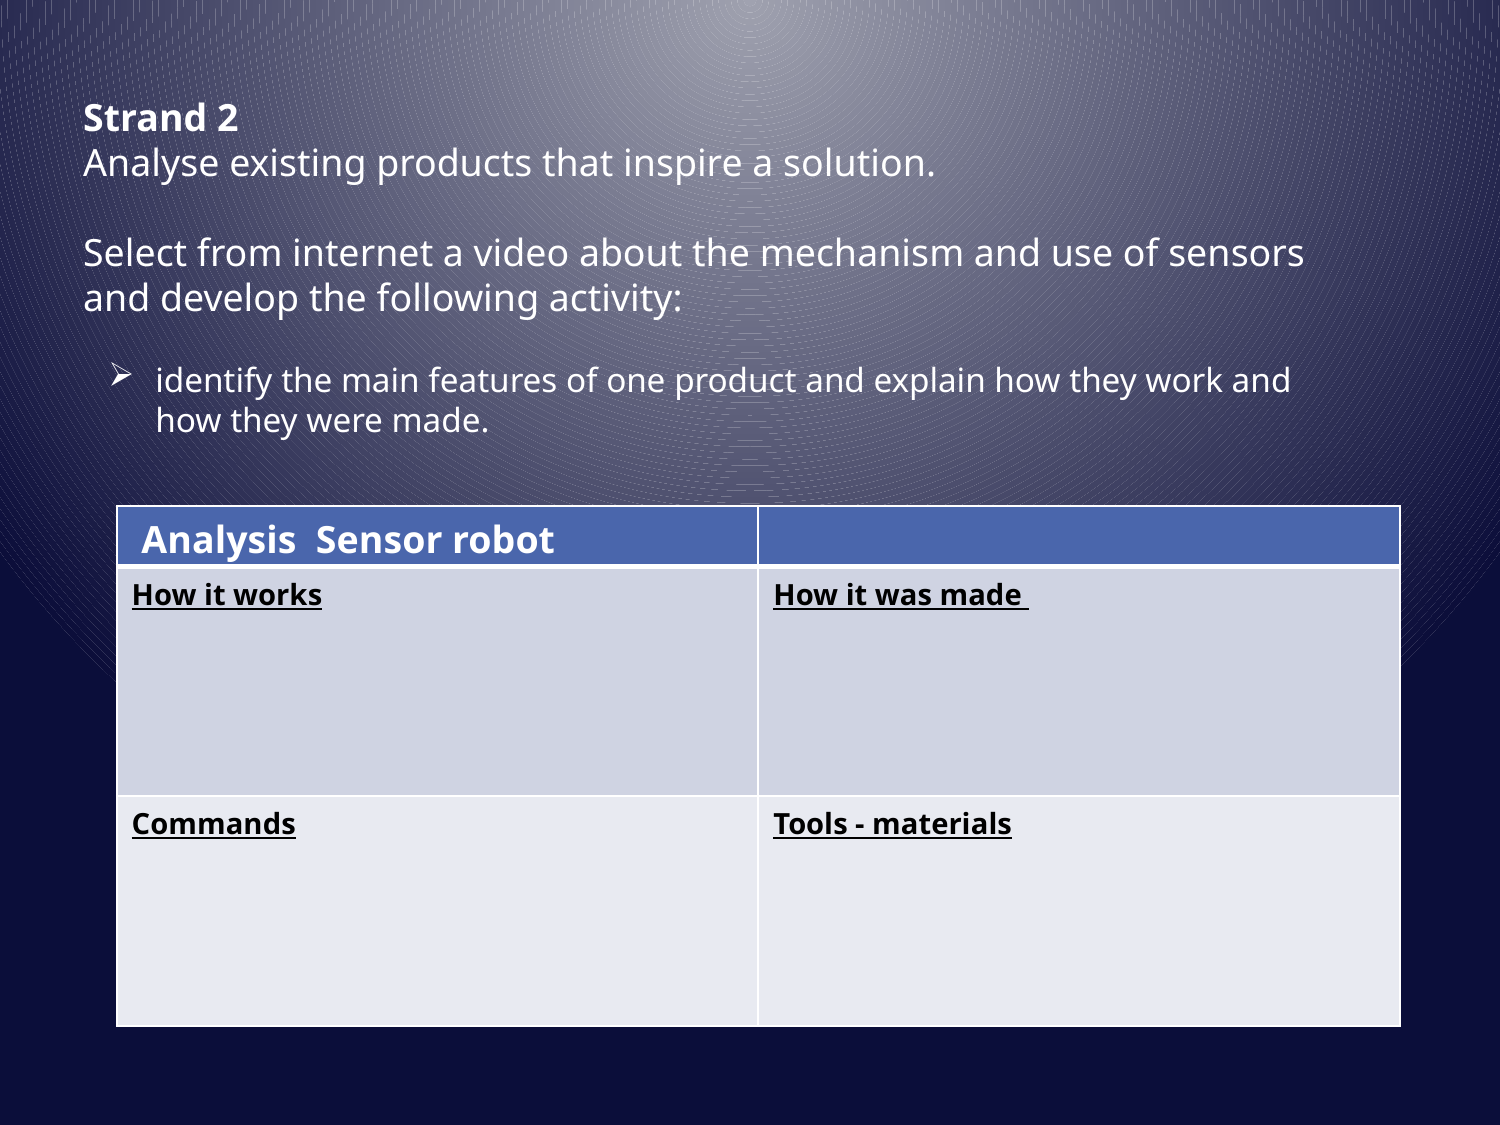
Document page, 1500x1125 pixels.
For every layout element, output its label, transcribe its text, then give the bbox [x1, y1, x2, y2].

table_cell How it was made [759, 569, 1399, 795]
table_header [759, 507, 1399, 564]
table_cell Tools - materials [759, 797, 1399, 1025]
table_cell Commands [118, 797, 757, 1025]
text_box Strand 2 Analyse existing products that inspire a solution. Select from internet a video about the mechanism and use of sensors and develop the following activity: [68, 86, 1386, 327]
text_box identify the main features of one product and explain how they work and how they were made. [93, 351, 1361, 447]
table_header Analysis Sensor robot [118, 507, 757, 564]
table_cell How it works [118, 569, 757, 795]
